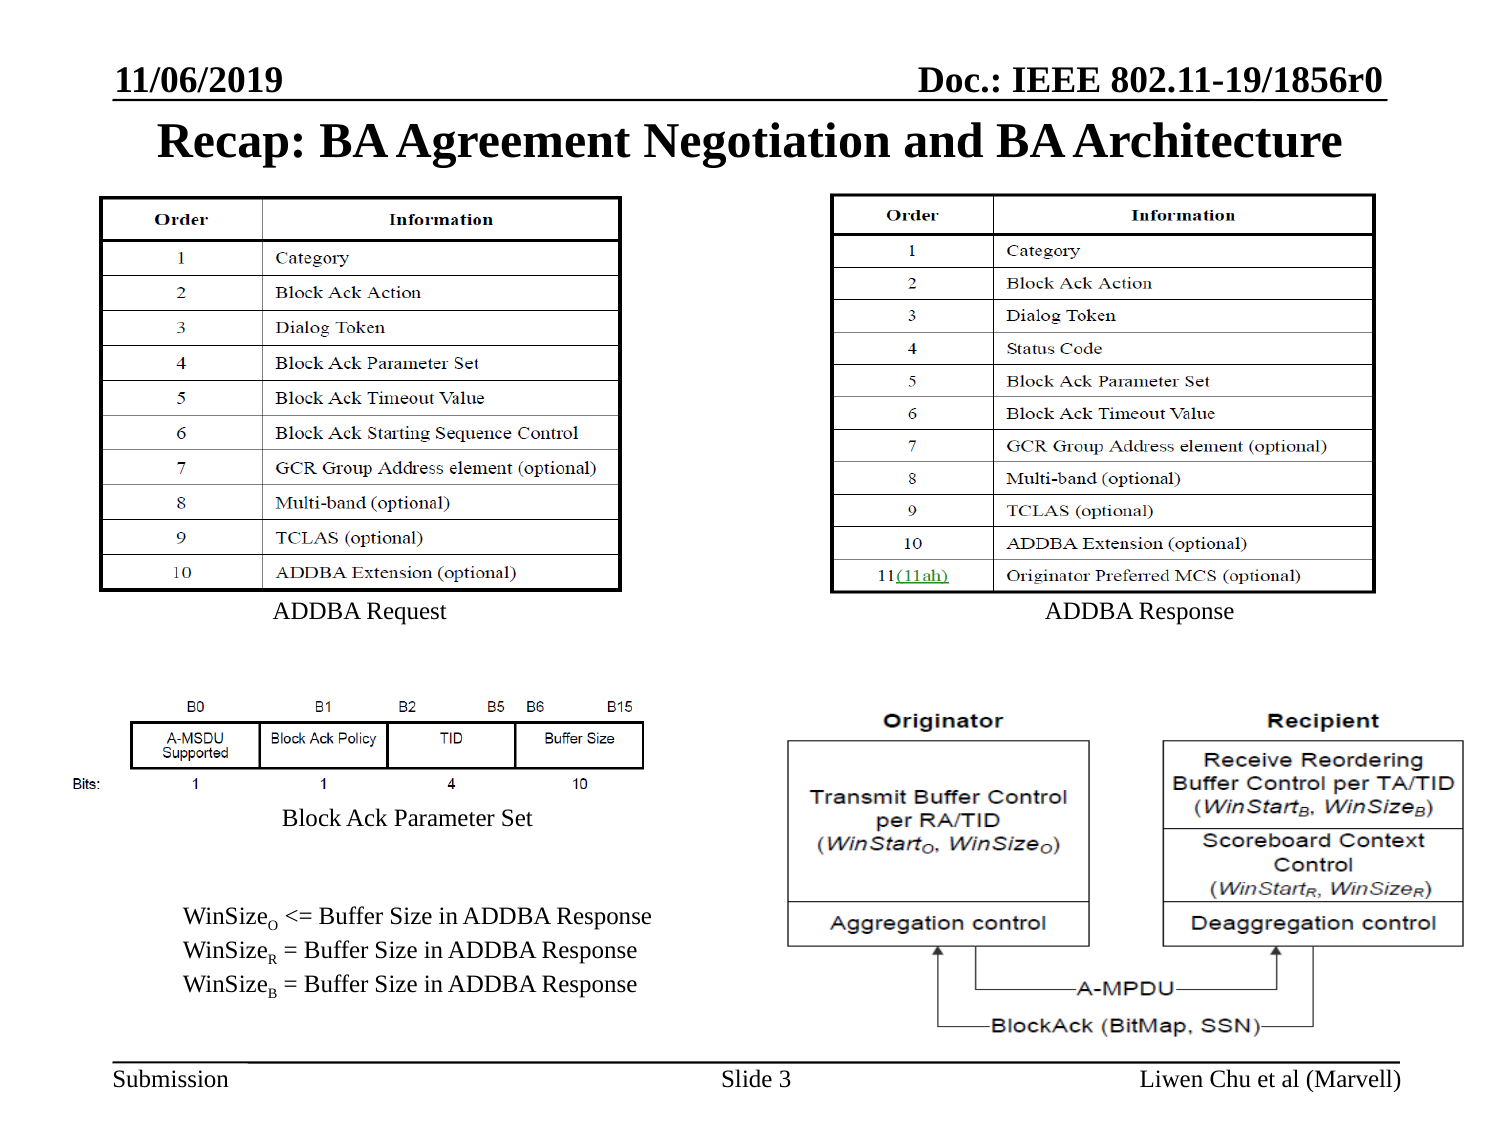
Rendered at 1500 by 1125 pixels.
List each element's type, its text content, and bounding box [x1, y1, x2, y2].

text_box ADDBA Request [257, 605, 462, 633]
text_box Block Ack Parameter Set [267, 800, 549, 839]
picture [824, 190, 1381, 596]
title Recap: BA Agreement Negotiation and BA Architecture [0, 74, 1500, 201]
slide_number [114, 54, 288, 101]
text_box WinSizeO <= Buffer Size in ADDBA Response WinSizeR = Buffer Size in ADDBA Response WinSizeB = Buffer Size in ADDBA Response [168, 891, 668, 1009]
footer Liwen Chu et al (Marvell) [1135, 1061, 1402, 1093]
slide_number Slide 3 [712, 1061, 800, 1093]
picture [774, 699, 1475, 1042]
picture [71, 699, 645, 791]
text_box ADDBA Response [1030, 605, 1250, 633]
picture [89, 190, 627, 596]
